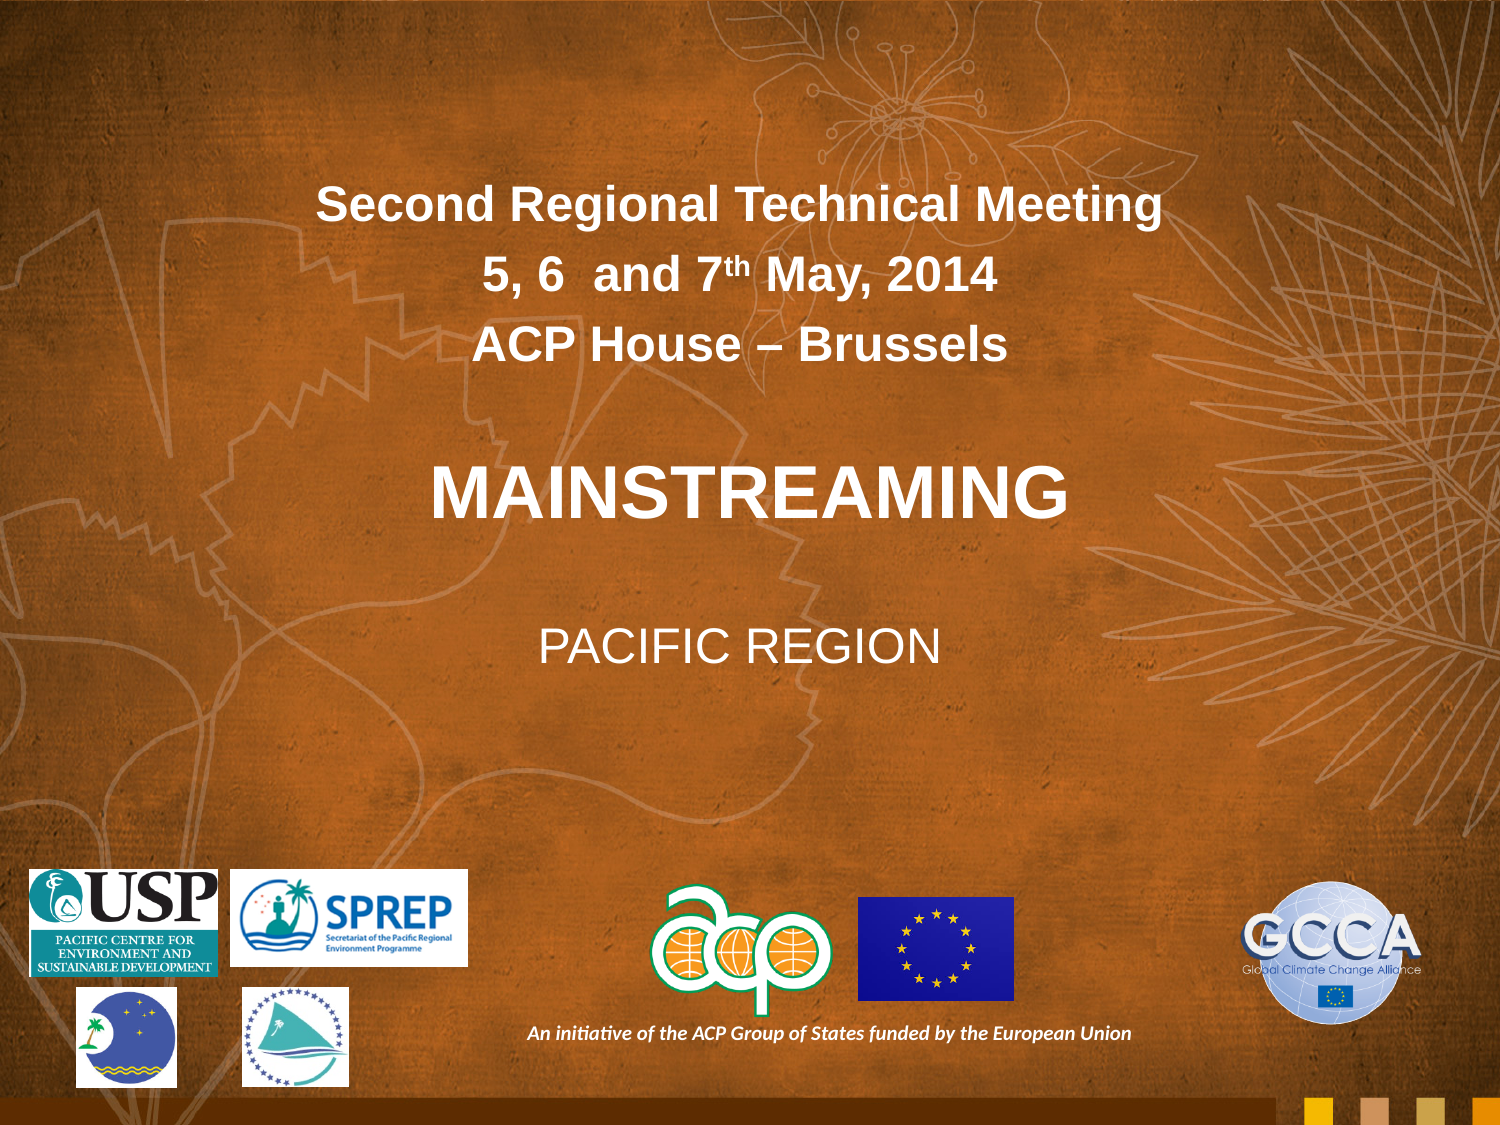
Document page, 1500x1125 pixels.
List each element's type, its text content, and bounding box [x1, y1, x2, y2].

picture [0, 0, 1500, 1125]
subtitle Second Regional Technical Meeting 5, 6 and 7th May, 2014 ACP House – Brussels MAINSTREAMING PACIFIC REGION [26, 99, 1454, 285]
text_box [52, 833, 467, 1047]
